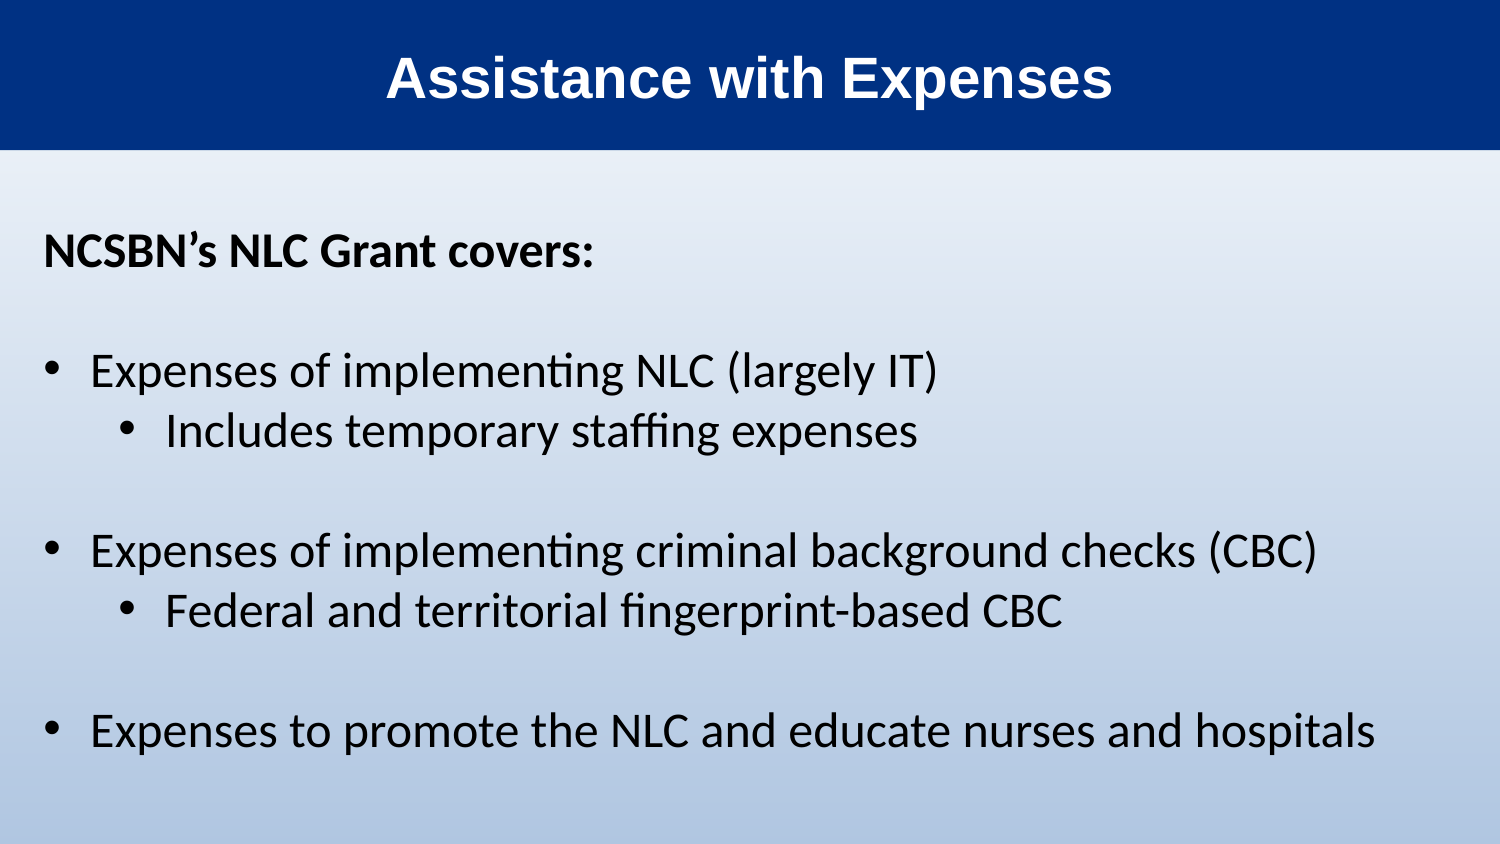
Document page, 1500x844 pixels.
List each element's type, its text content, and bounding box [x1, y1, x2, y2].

text_box NCSBN’s NLC Grant covers: Expenses of implementing NLC (largely IT) Includes temporary staffing expenses Expenses of implementing criminal background checks (CBC) Federal and territorial fingerprint-based CBC Expenses to promote the NLC and educate nurses and hospitals [28, 150, 1478, 766]
text_box Assistance with Expenses [0, 0, 1500, 151]
